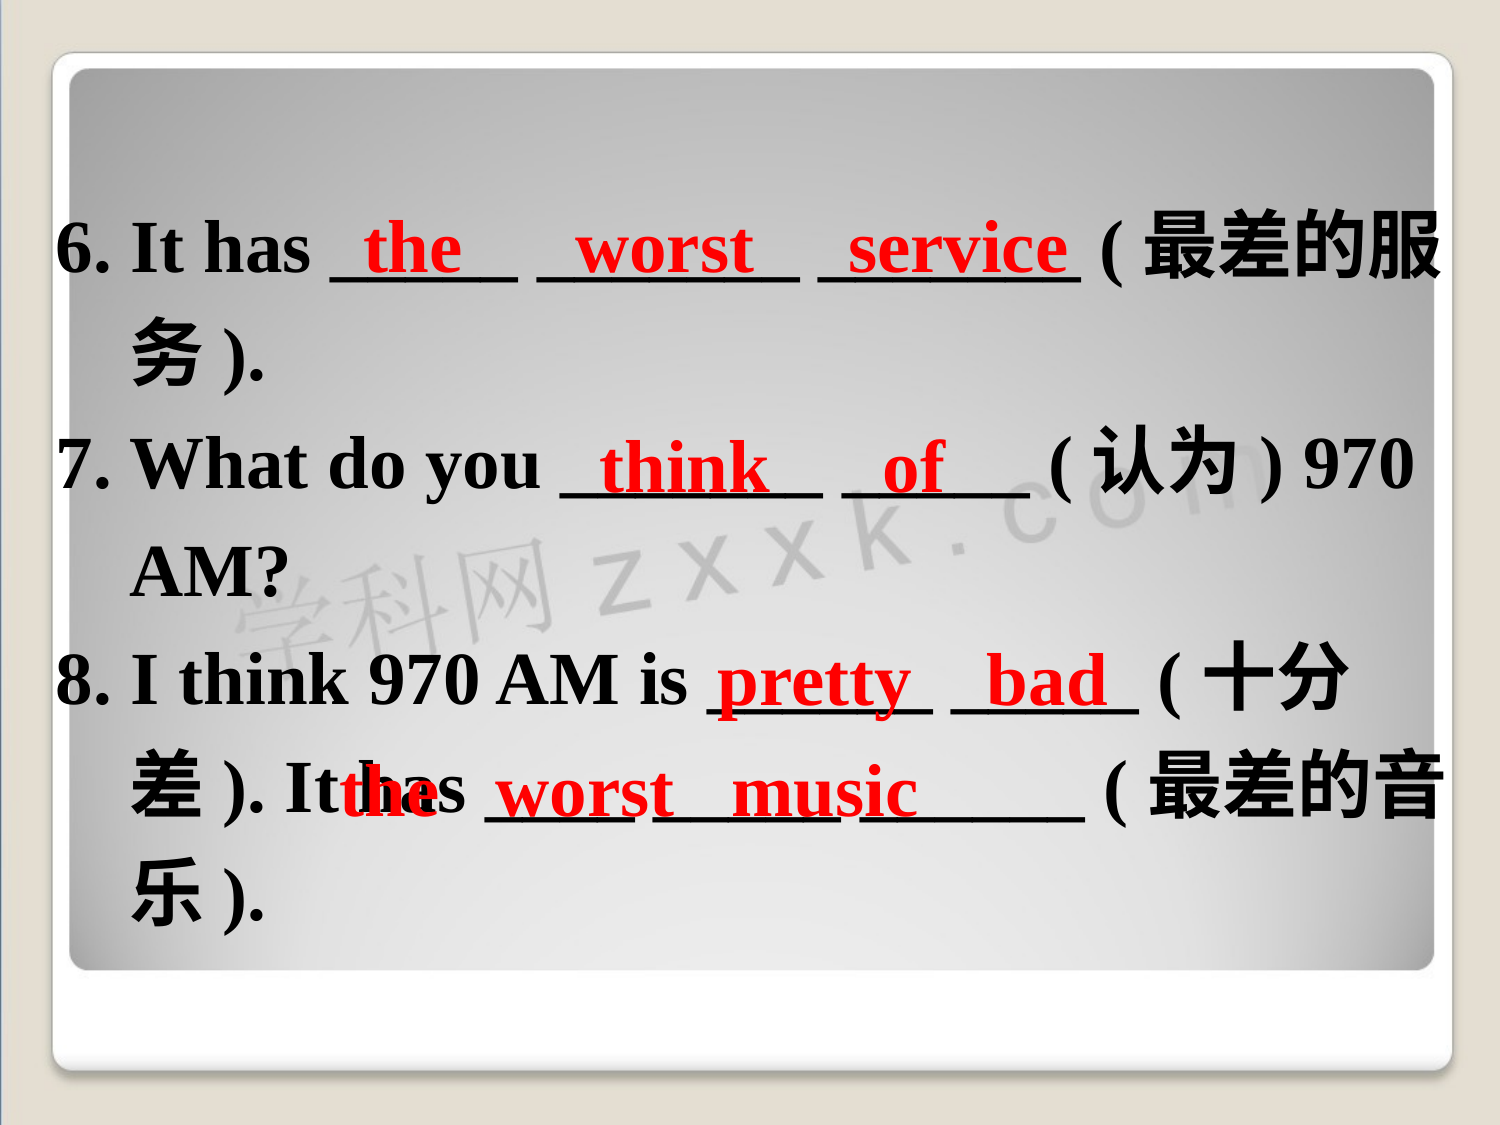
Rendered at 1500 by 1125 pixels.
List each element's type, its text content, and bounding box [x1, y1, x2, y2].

text_box the worst music [324, 716, 1016, 839]
picture [0, 0, 1500, 1125]
text_box think of [584, 392, 1093, 515]
text_box 6. It has _____ _______ _______ (最差的服务). 7. What do you _______ _____ (认为) 970 AM? 8. I think 970 AM is ______ _____ (十分差). It has ____ _____ ______ (最差的音乐). [41, 172, 1471, 976]
text_box the worst service [348, 172, 1341, 296]
text_box pretty bad [702, 604, 1223, 728]
